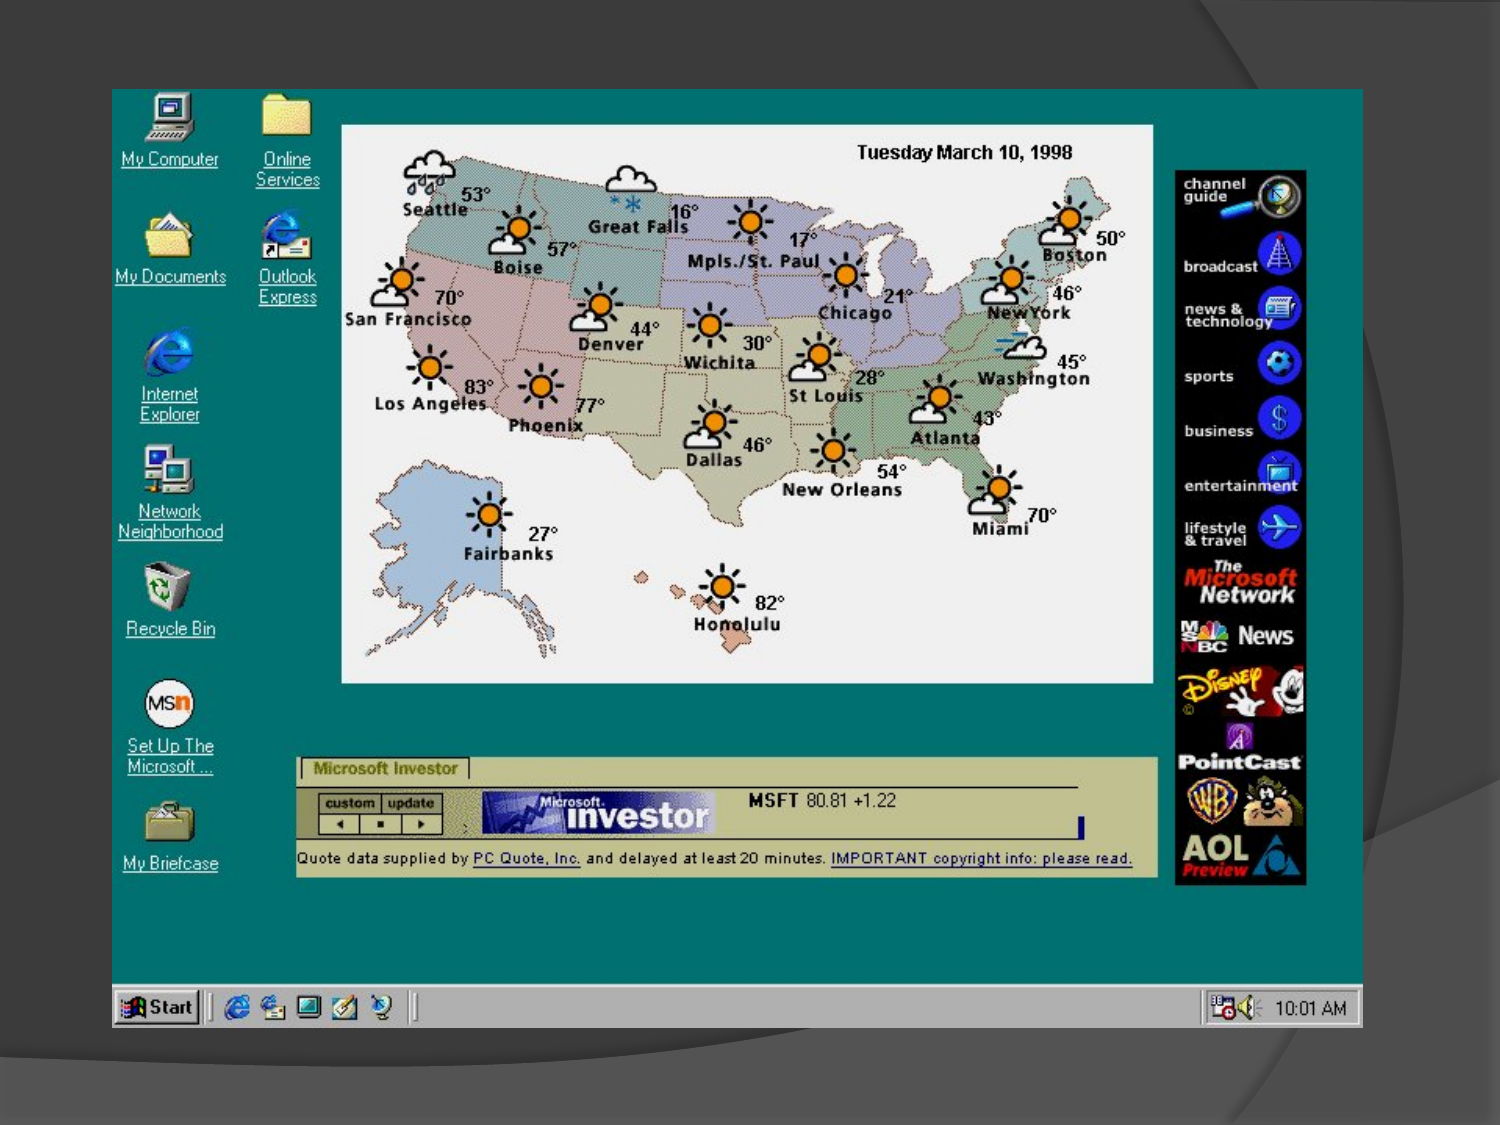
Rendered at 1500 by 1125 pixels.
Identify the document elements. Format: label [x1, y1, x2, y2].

picture [112, 89, 1364, 1028]
